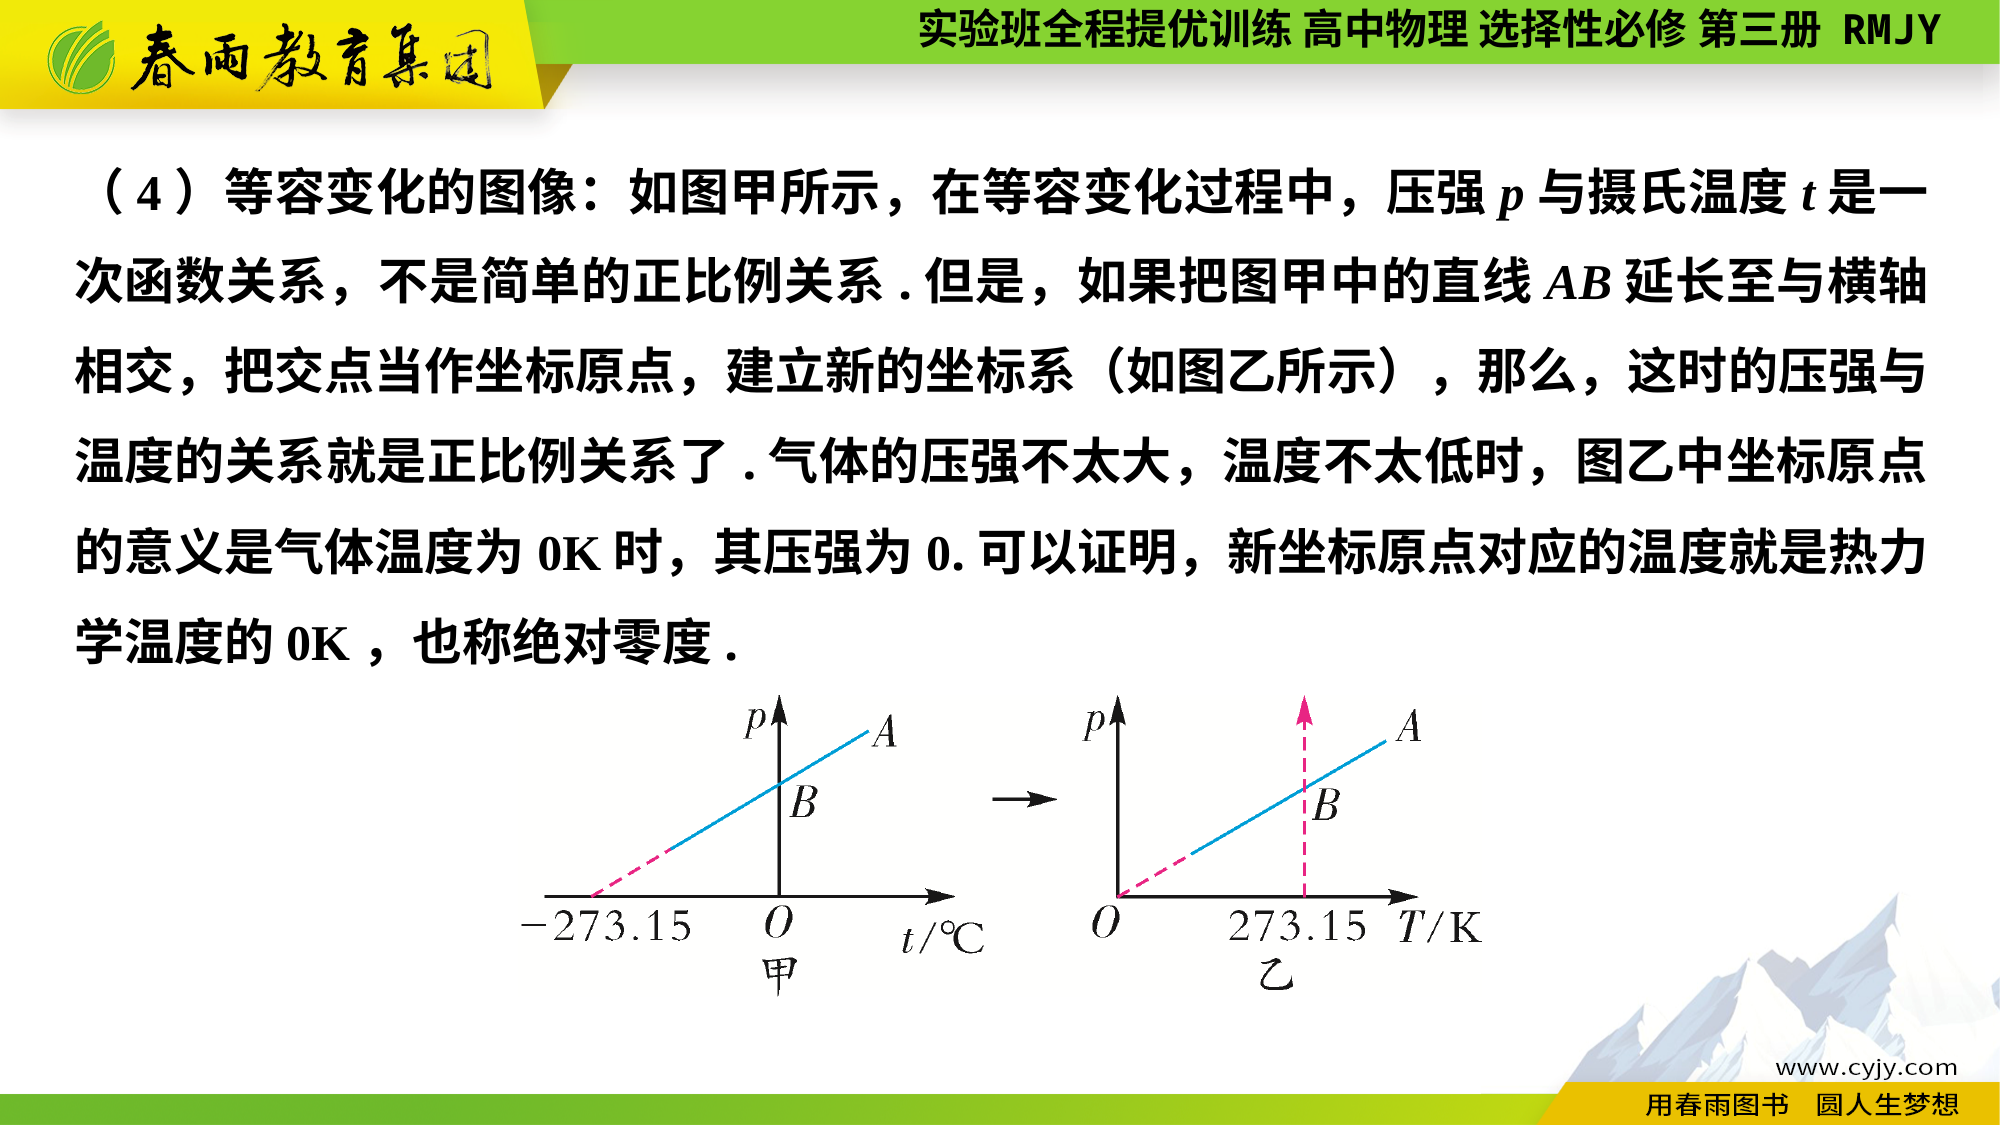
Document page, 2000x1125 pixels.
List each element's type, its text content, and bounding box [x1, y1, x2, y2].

picture [0, 0, 2000, 1125]
list （4）等容变化的图像：如图甲所示，在等容变化过程中，压强p与摄氏温度t是一次函数关系，不是简单的正比例关系.但是，如果把图甲中的直线AB延长至与横轴相交，把交点当作坐标原点，建立新的坐标系（如图乙所示），那么，这时的压强与温度的关系就是正比例关系了.气体的压强不太大，温度不太低时，图乙中坐标原点的意义是气体温度为0K时，其压强为0.可以证明，新坐标原点对应的温度就是热力学温度的0K，也称绝对零度. [59, 122, 1944, 672]
